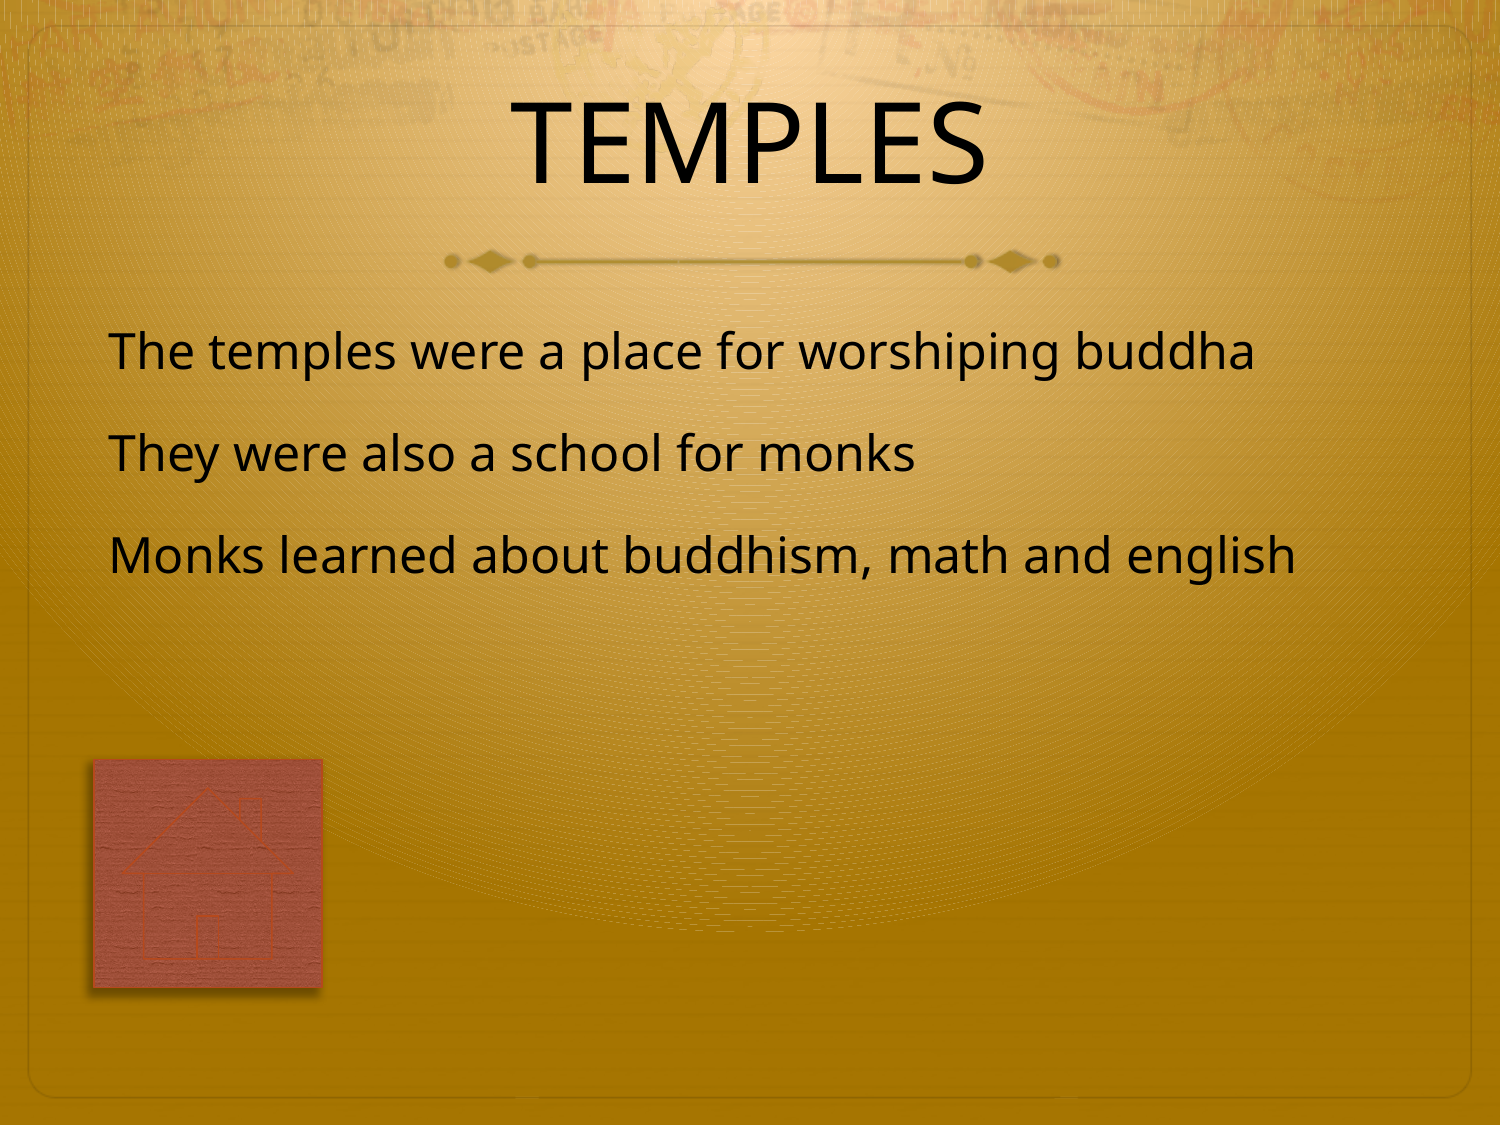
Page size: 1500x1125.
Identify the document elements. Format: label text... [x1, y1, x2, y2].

title TEMPLES [93, 45, 1407, 233]
picture [0, 0, 1500, 1125]
list The temples were a place for worshiping buddha They were also a school for monks Monks learned about buddhism, math and english [93, 312, 1407, 988]
text_box [93, 759, 323, 988]
